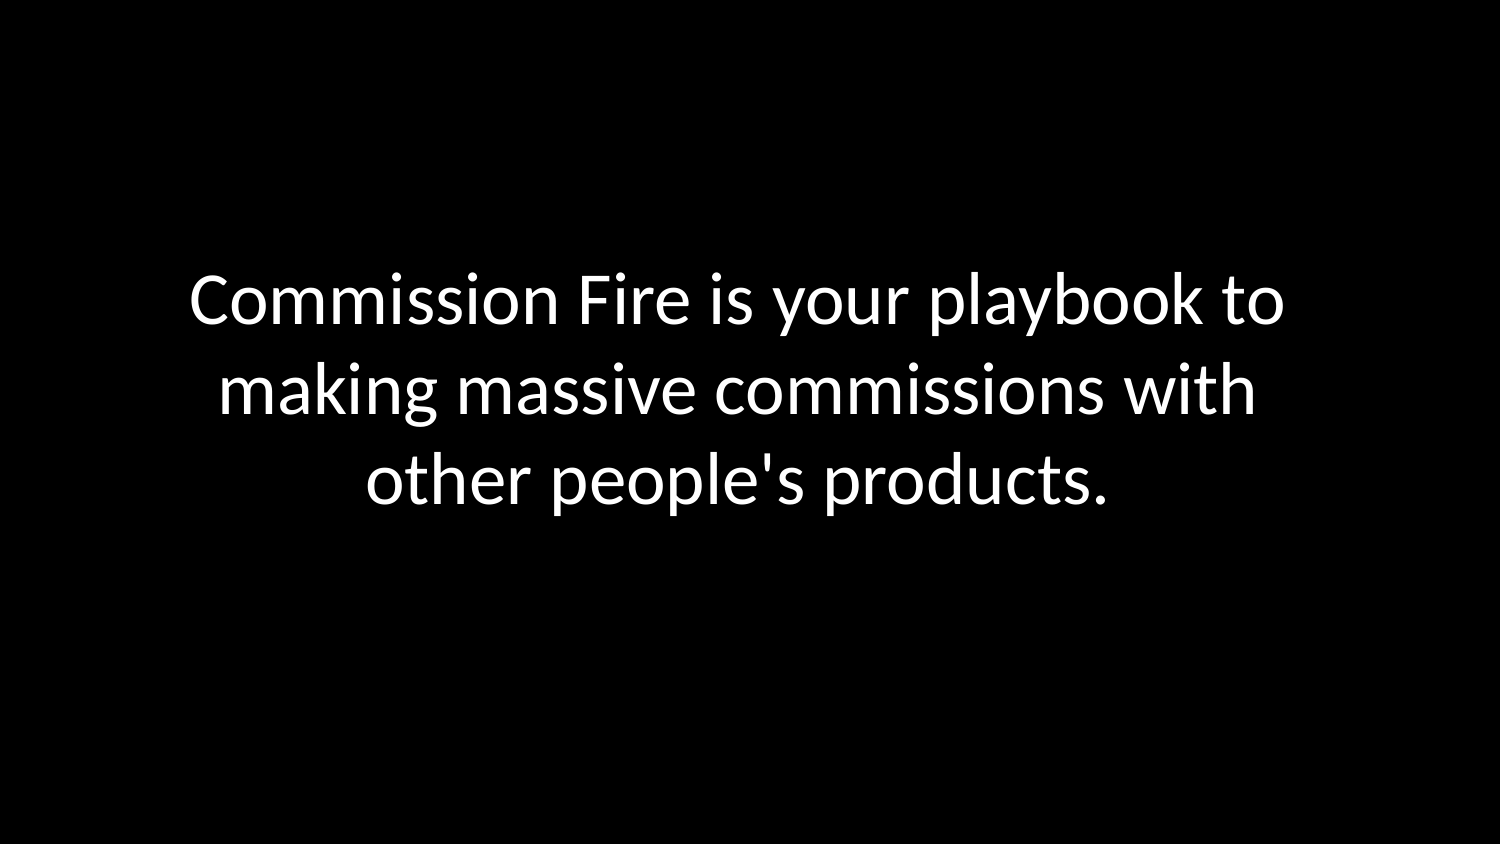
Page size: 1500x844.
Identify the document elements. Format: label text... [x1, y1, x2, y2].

title Commission Fire is your playbook to making massive commissions with other people's products. [147, 221, 1329, 549]
